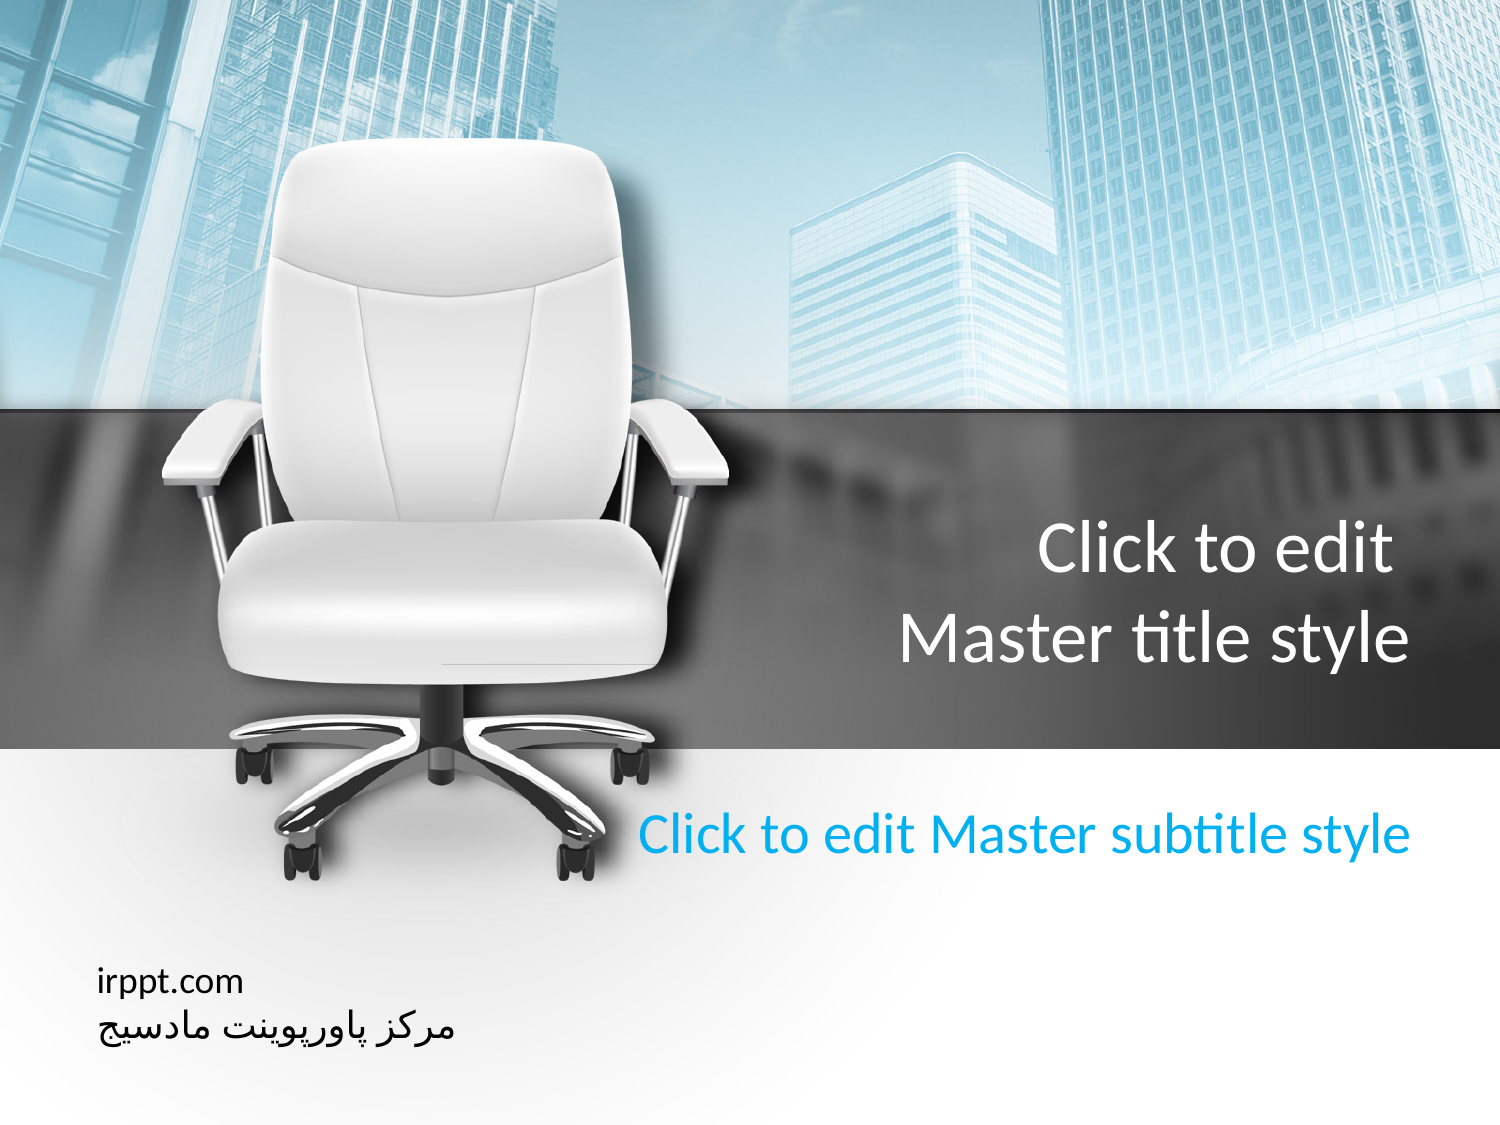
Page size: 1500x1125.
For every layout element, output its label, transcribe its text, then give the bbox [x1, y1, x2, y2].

picture [0, 0, 1500, 1125]
subtitle Click to edit Master subtitle style [148, 787, 1427, 889]
text_box irppt.com مرکز پاورپوینت مادسیج [81, 949, 832, 1054]
title Click to edit Master title style [173, 462, 1427, 713]
